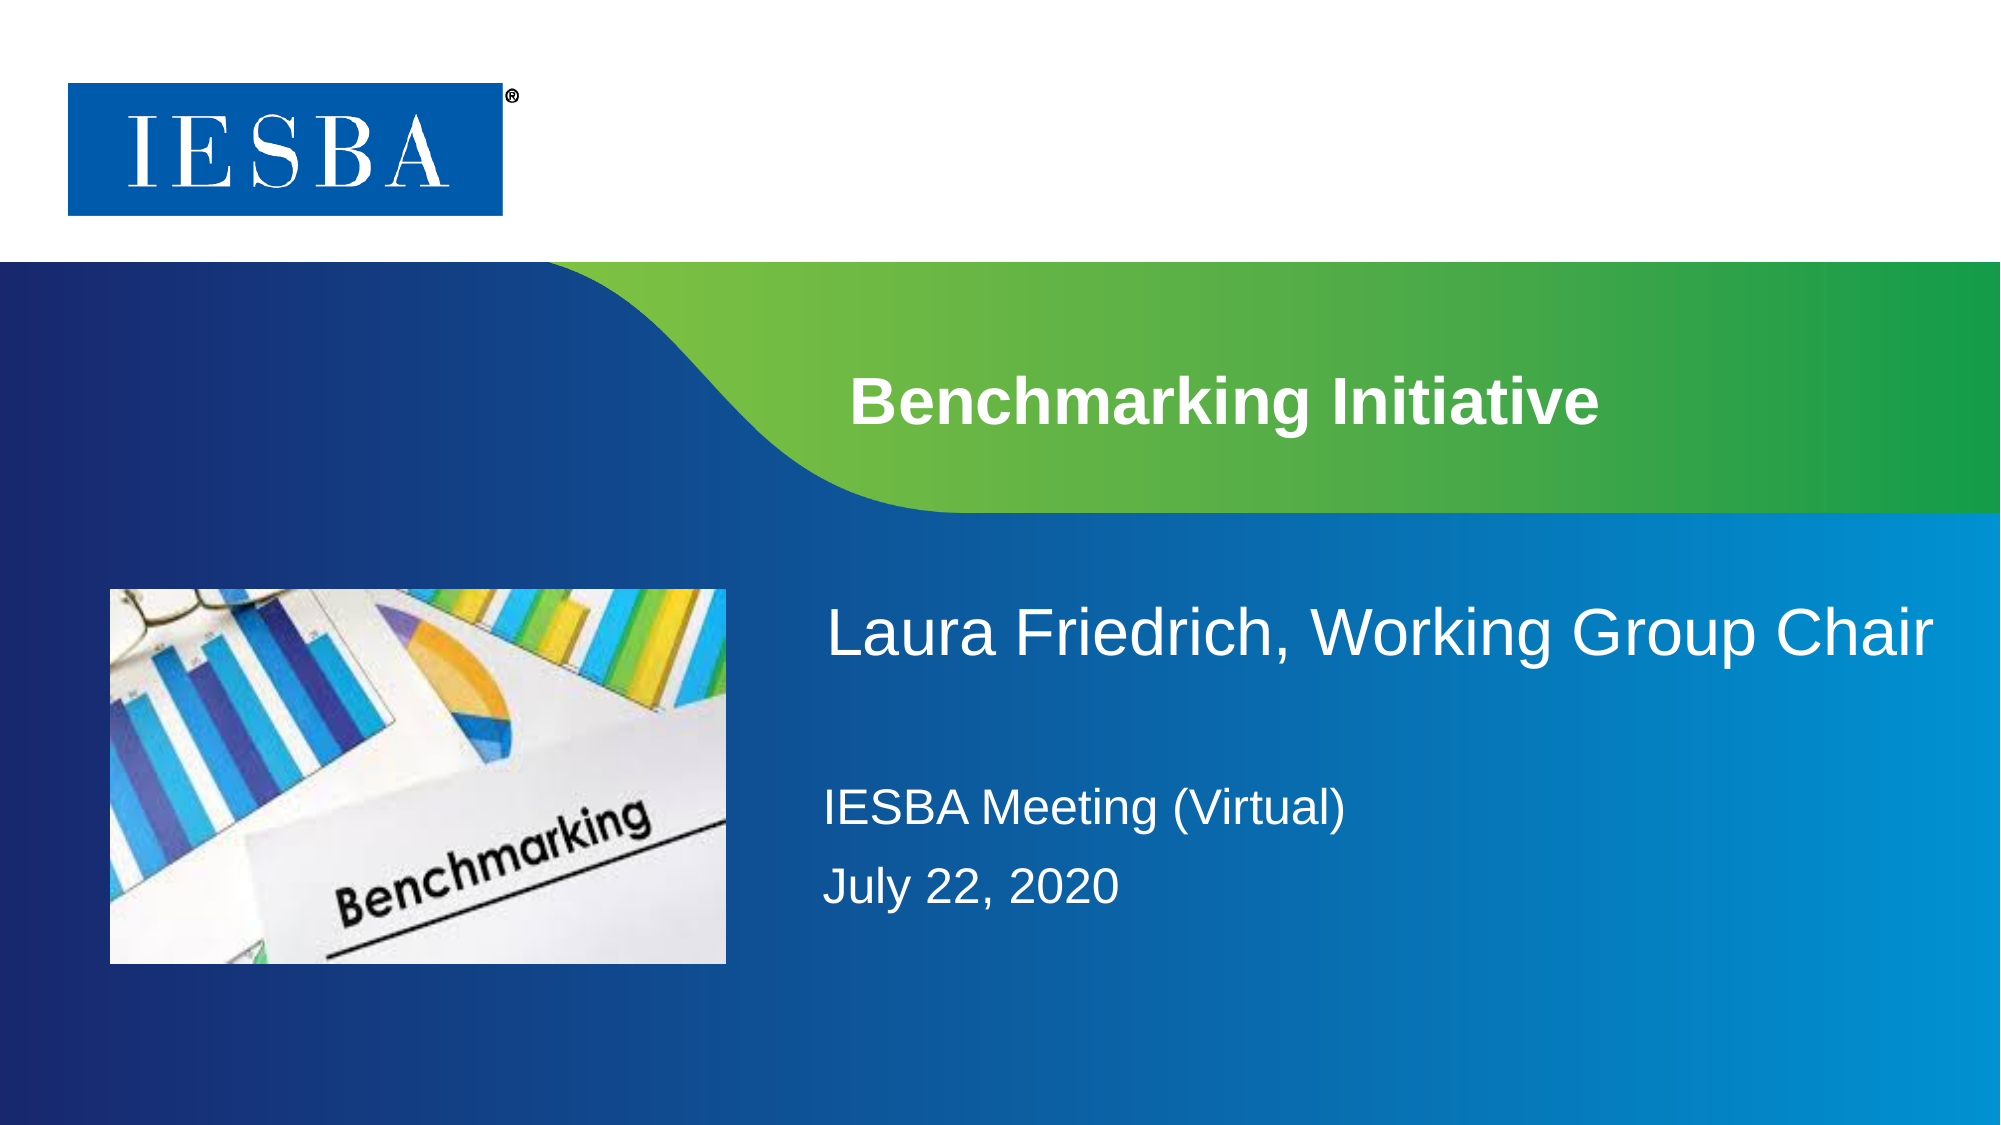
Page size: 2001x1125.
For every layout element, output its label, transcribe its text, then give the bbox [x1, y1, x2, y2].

picture [110, 588, 726, 965]
picture [68, 83, 519, 216]
title Benchmarking Initiative [849, 316, 1950, 480]
text_box Laura Friedrich, Working Group Chair [826, 589, 1949, 670]
picture [549, 262, 2000, 513]
subtitle IESBA Meeting (Virtual) July 22, 2020 [821, 774, 1890, 965]
